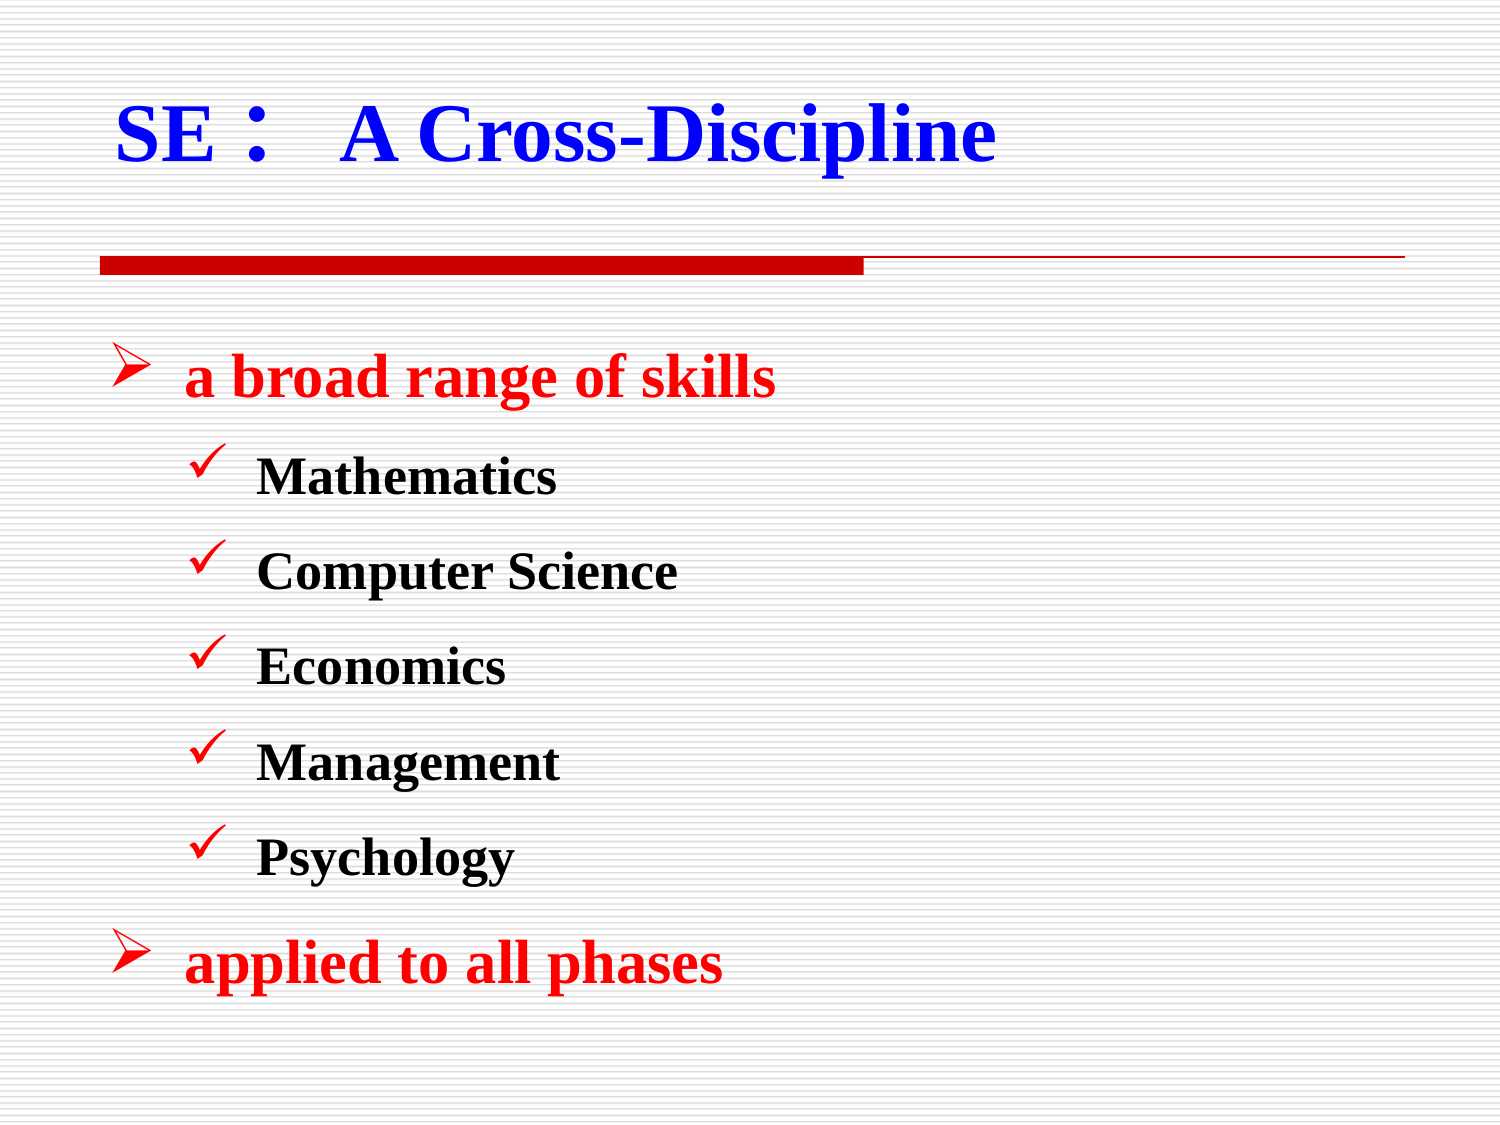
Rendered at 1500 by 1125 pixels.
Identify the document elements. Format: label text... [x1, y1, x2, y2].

text_box a broad range of skills Mathematics Computer Science Economics Management Psychology applied to all phases [92, 305, 1393, 1125]
picture [0, 0, 1500, 1125]
text_box SE：A Cross-Discipline [100, 67, 1379, 186]
